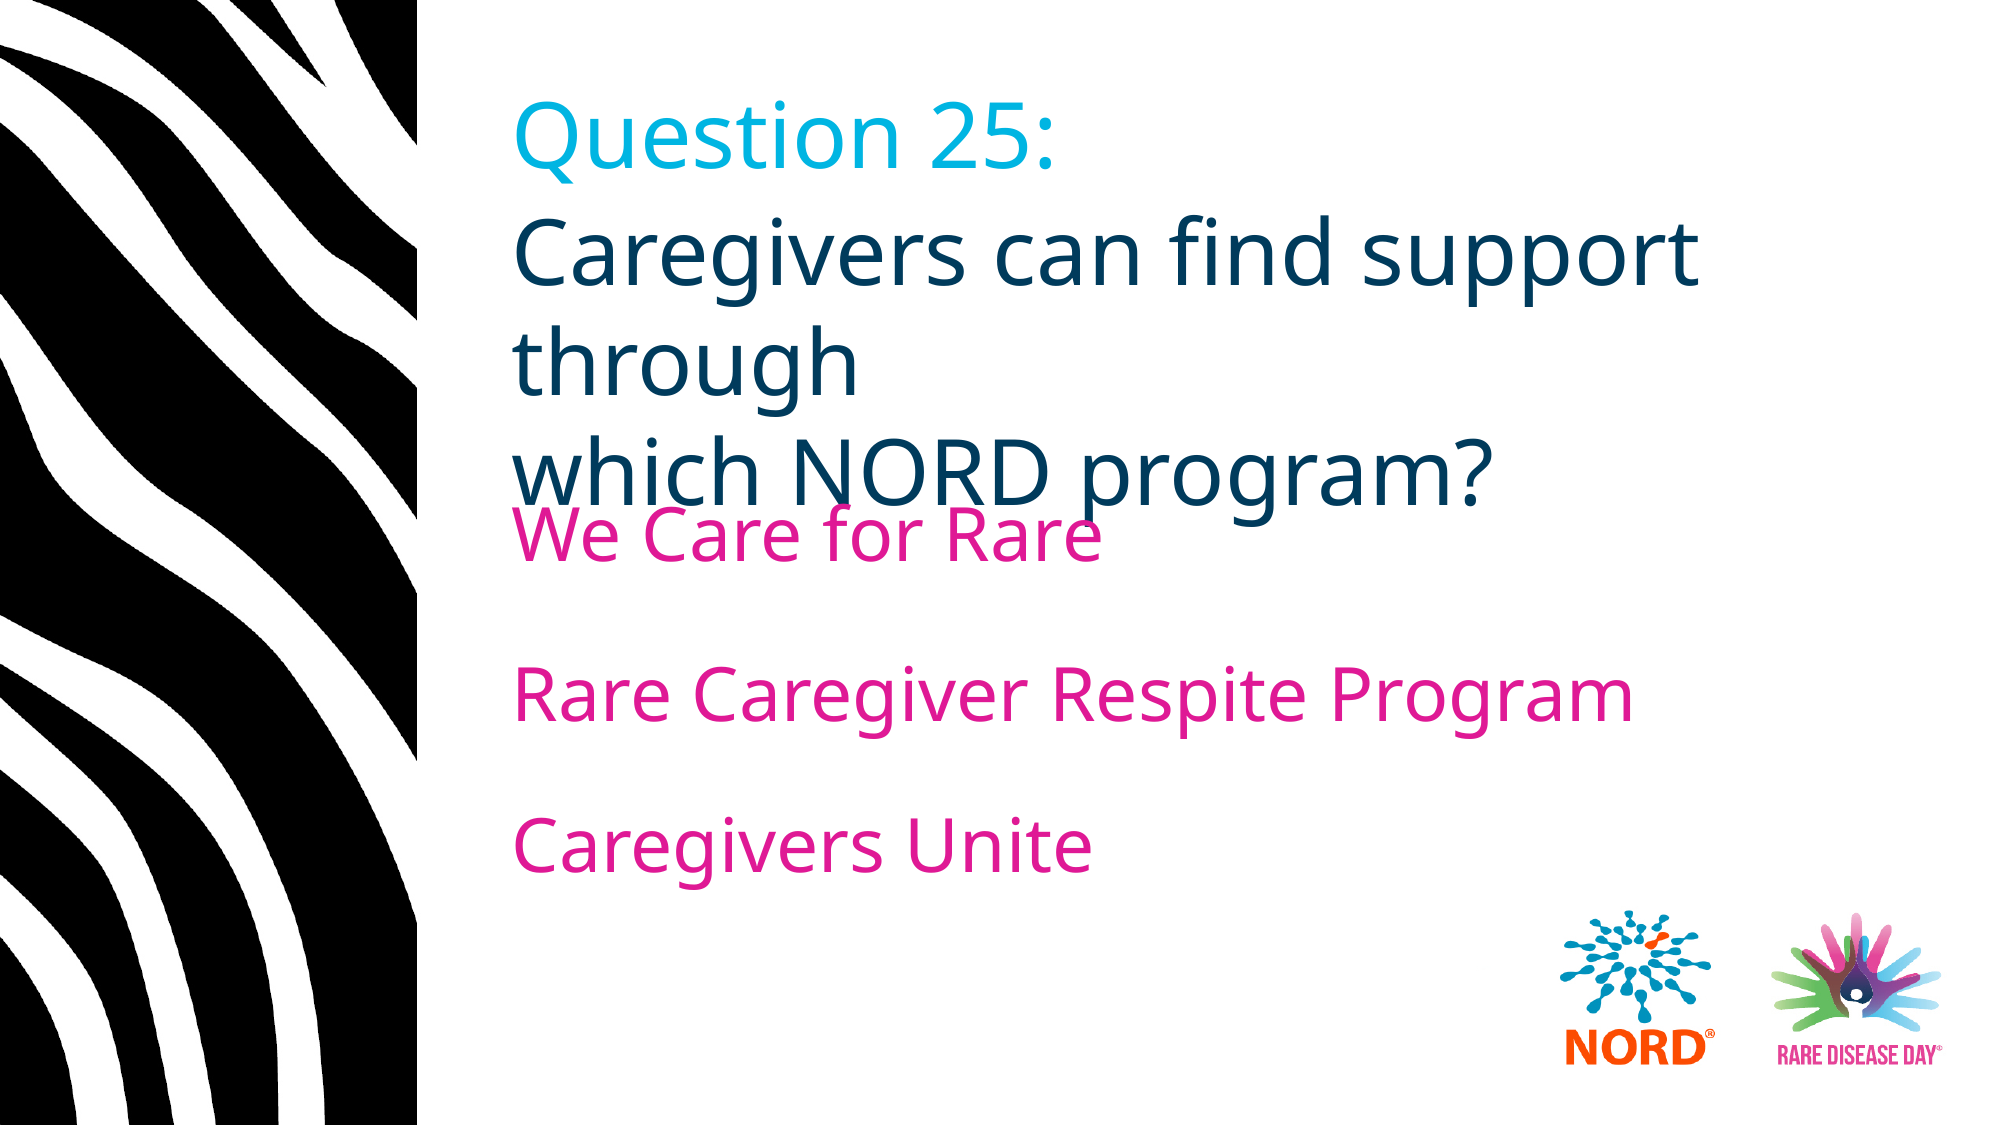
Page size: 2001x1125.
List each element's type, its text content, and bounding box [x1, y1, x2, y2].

title Question 25: [496, 78, 1863, 186]
text_box Rare Caregiver Respite Program [496, 649, 1889, 760]
text_box Caregivers Unite [496, 800, 1916, 929]
list We Care for Rare [496, 488, 1916, 611]
picture [0, 0, 2001, 1125]
text_box Caregivers can find support through which NORD program? [496, 186, 2000, 532]
